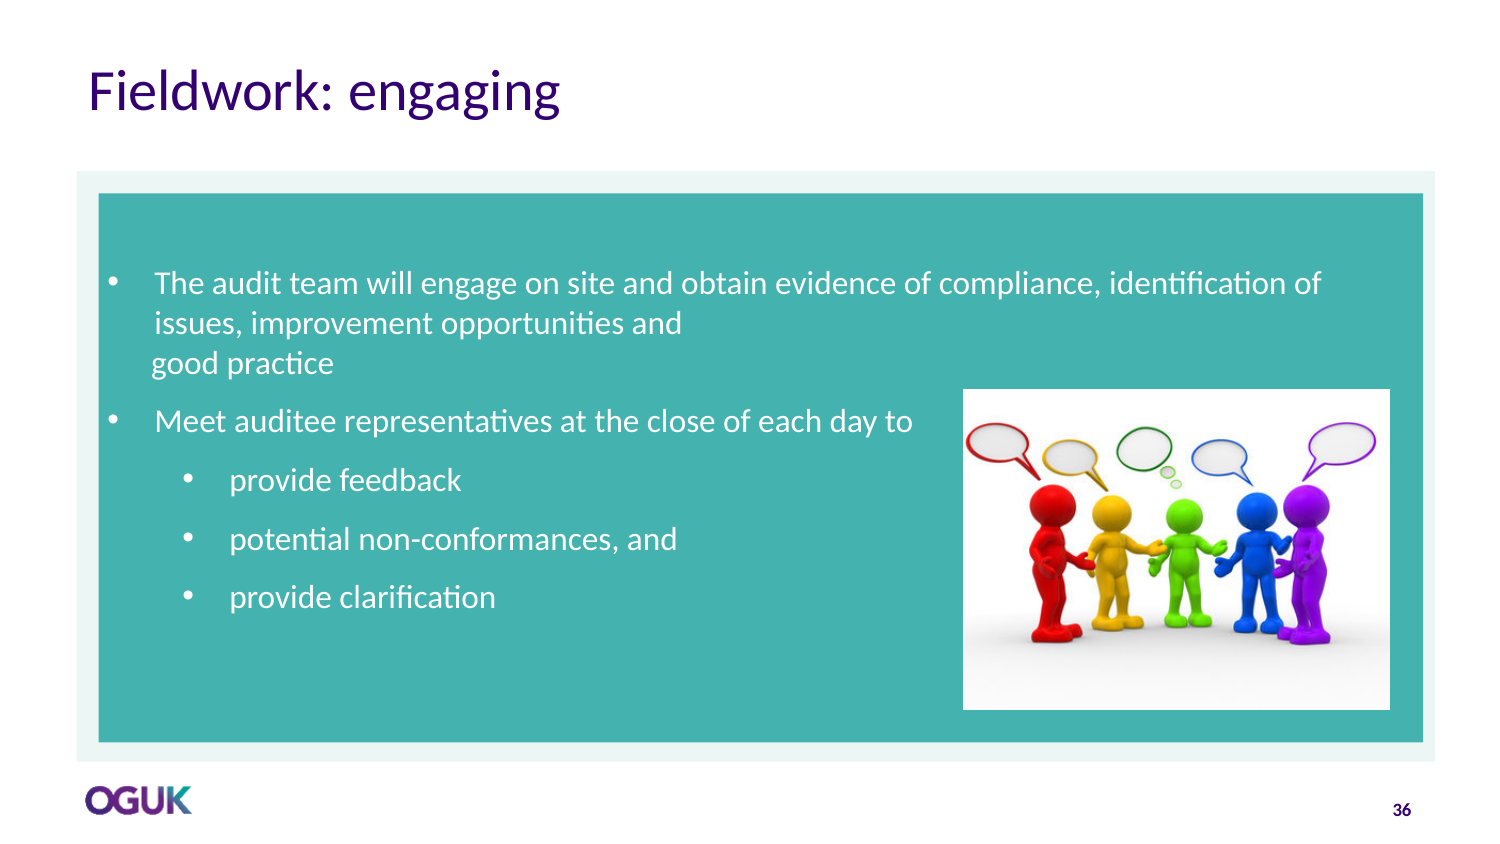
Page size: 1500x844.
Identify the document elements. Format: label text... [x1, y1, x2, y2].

title Fieldwork: engaging [88, 38, 1412, 145]
text_box [76, 170, 1436, 763]
picture [963, 389, 1390, 710]
text_box The audit team will engage on site and obtain evidence of compliance, identification of issues, improvement opportunities and good practice Meet auditee representatives at the close of each day to provide feedback potential non-conformances, and provide clarification [98, 192, 1424, 743]
slide_number 36 [1352, 800, 1412, 818]
picture [76, 778, 200, 822]
